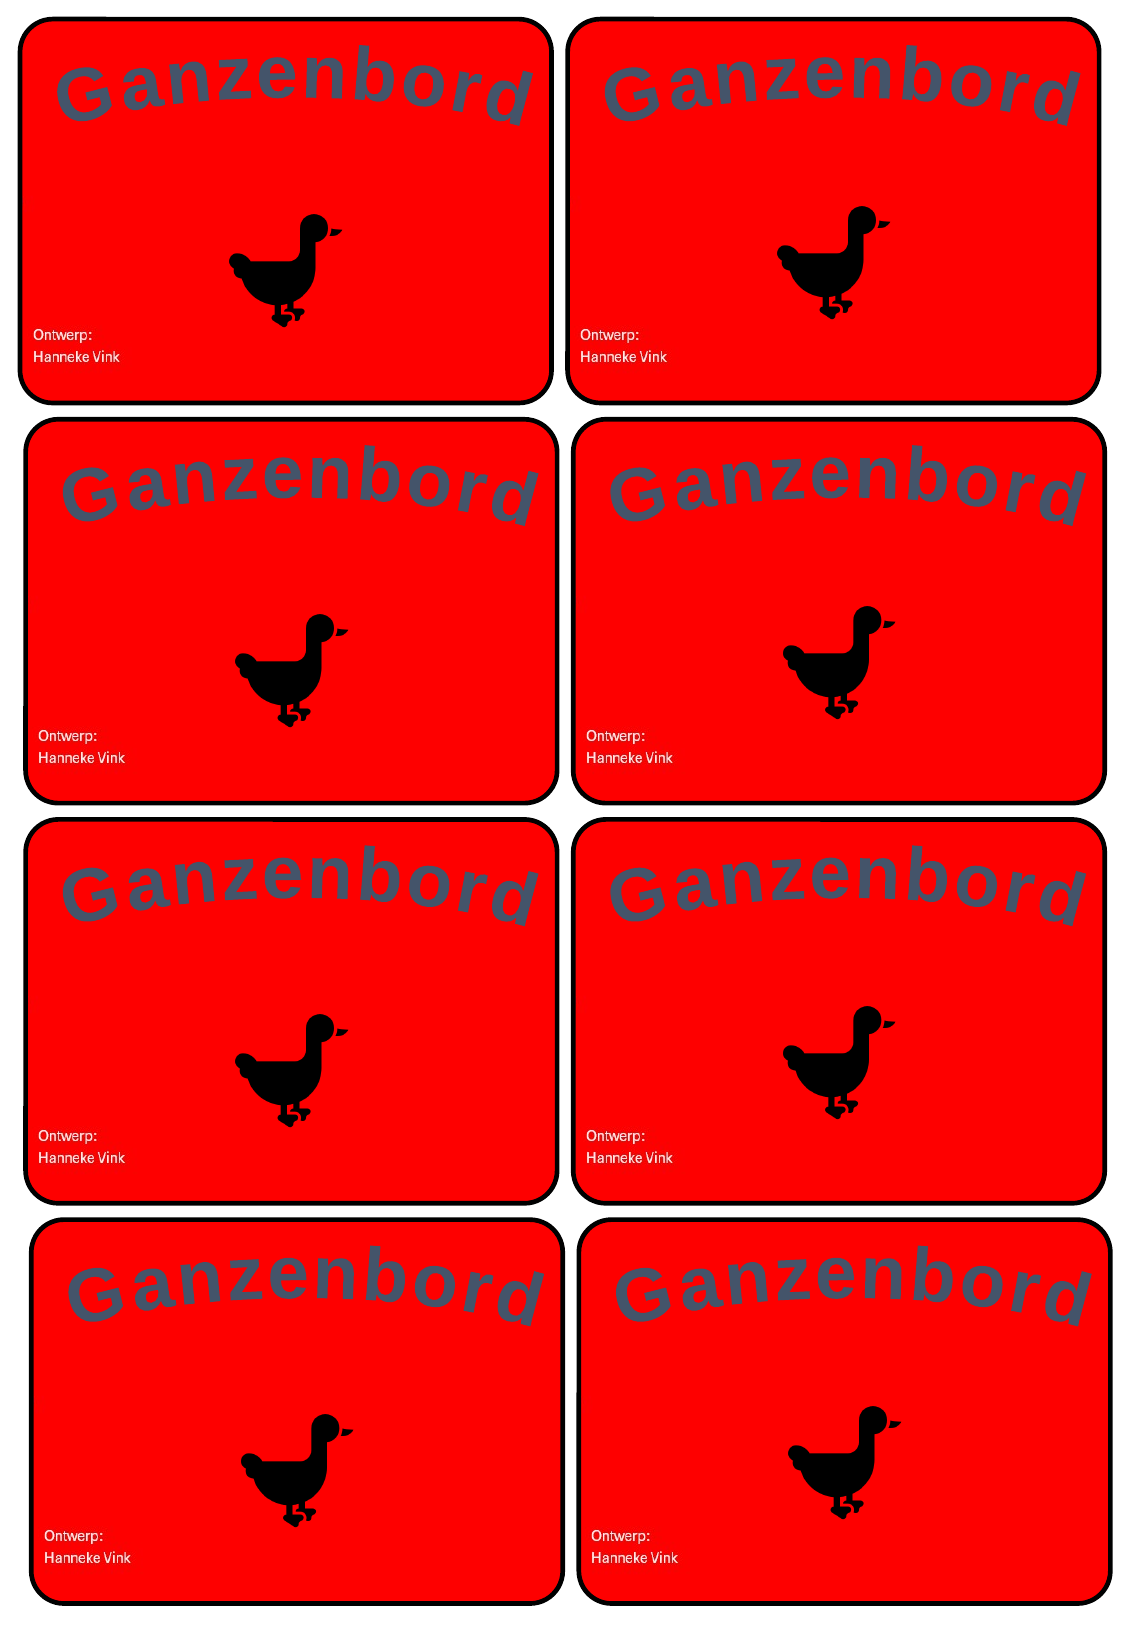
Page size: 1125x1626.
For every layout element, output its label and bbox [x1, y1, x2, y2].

text_box [30, 1218, 564, 1605]
text_box [24, 818, 559, 1205]
picture [221, 1395, 372, 1546]
text_box [18, 18, 553, 405]
text_box [572, 818, 1106, 1205]
text_box [24, 418, 559, 805]
picture [210, 195, 361, 346]
picture [769, 1387, 920, 1538]
picture [758, 187, 909, 338]
text_box [577, 1218, 1112, 1605]
picture [763, 987, 914, 1138]
picture [216, 995, 367, 1146]
text_box [572, 418, 1106, 805]
text_box [566, 18, 1101, 405]
picture [216, 595, 367, 746]
picture [763, 587, 914, 738]
